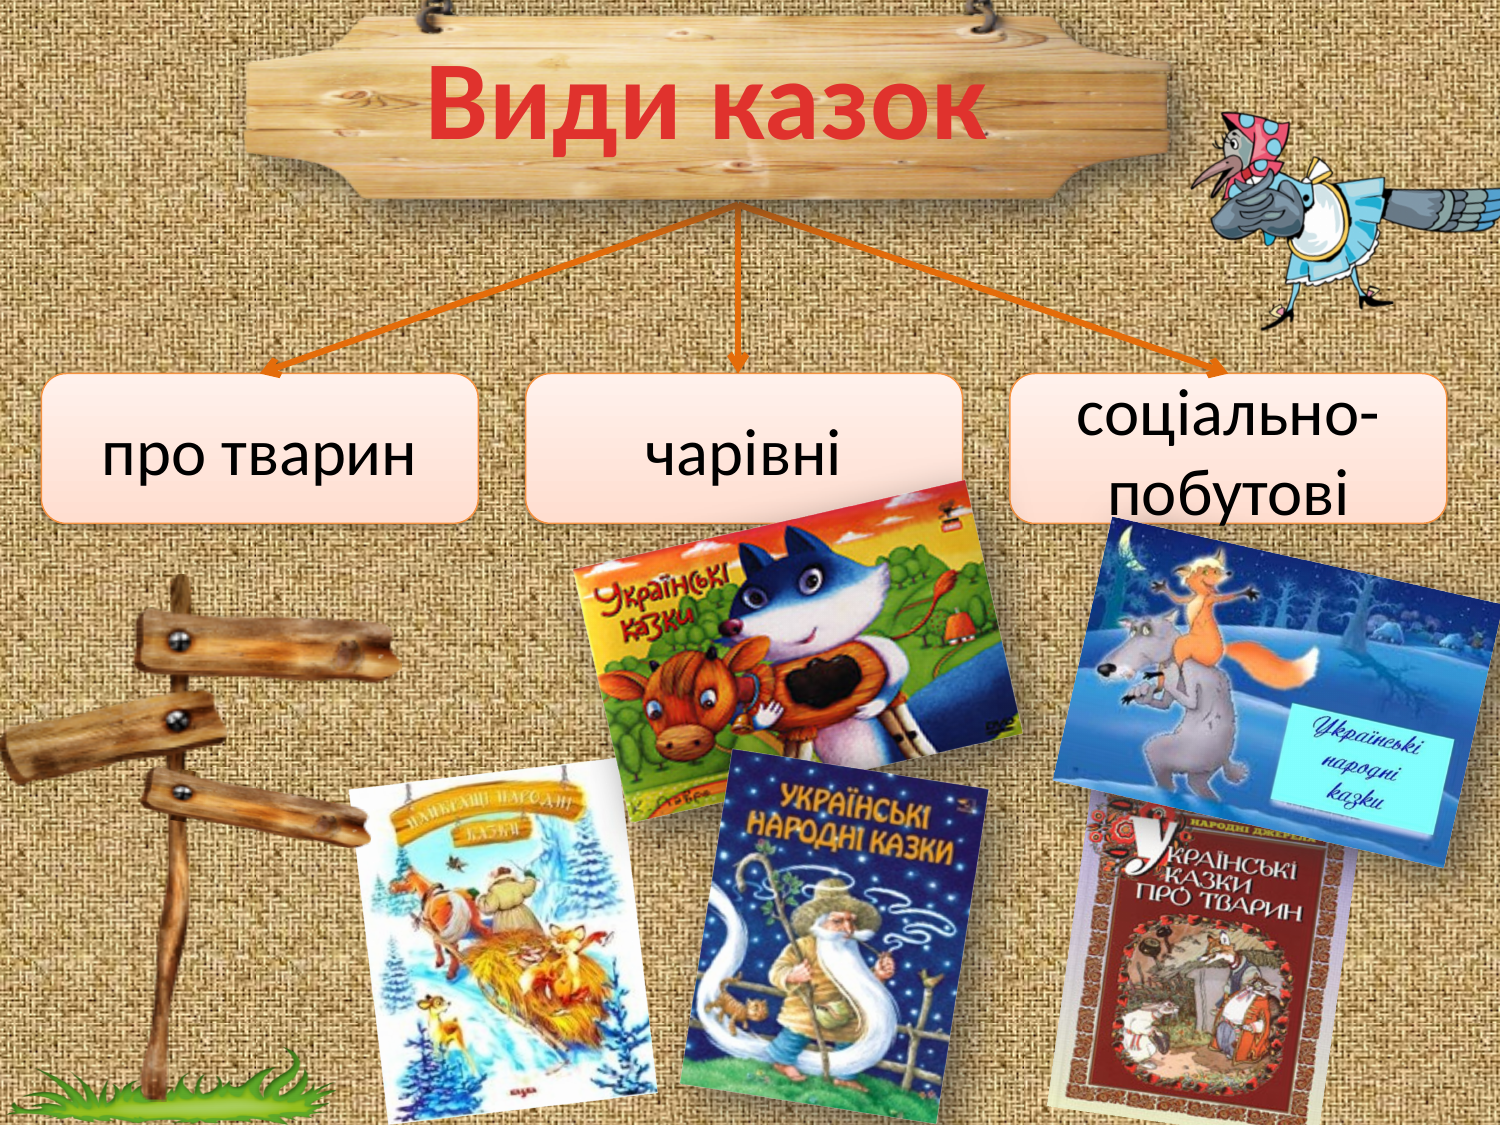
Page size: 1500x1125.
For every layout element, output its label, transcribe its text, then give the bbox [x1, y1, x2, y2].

text_box соціально-побутові [1009, 372, 1448, 525]
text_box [744, 227, 1229, 374]
text_box про тварин [40, 372, 480, 525]
text_box чарівні [524, 383, 964, 525]
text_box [259, 228, 739, 374]
picture [0, 0, 1500, 1125]
